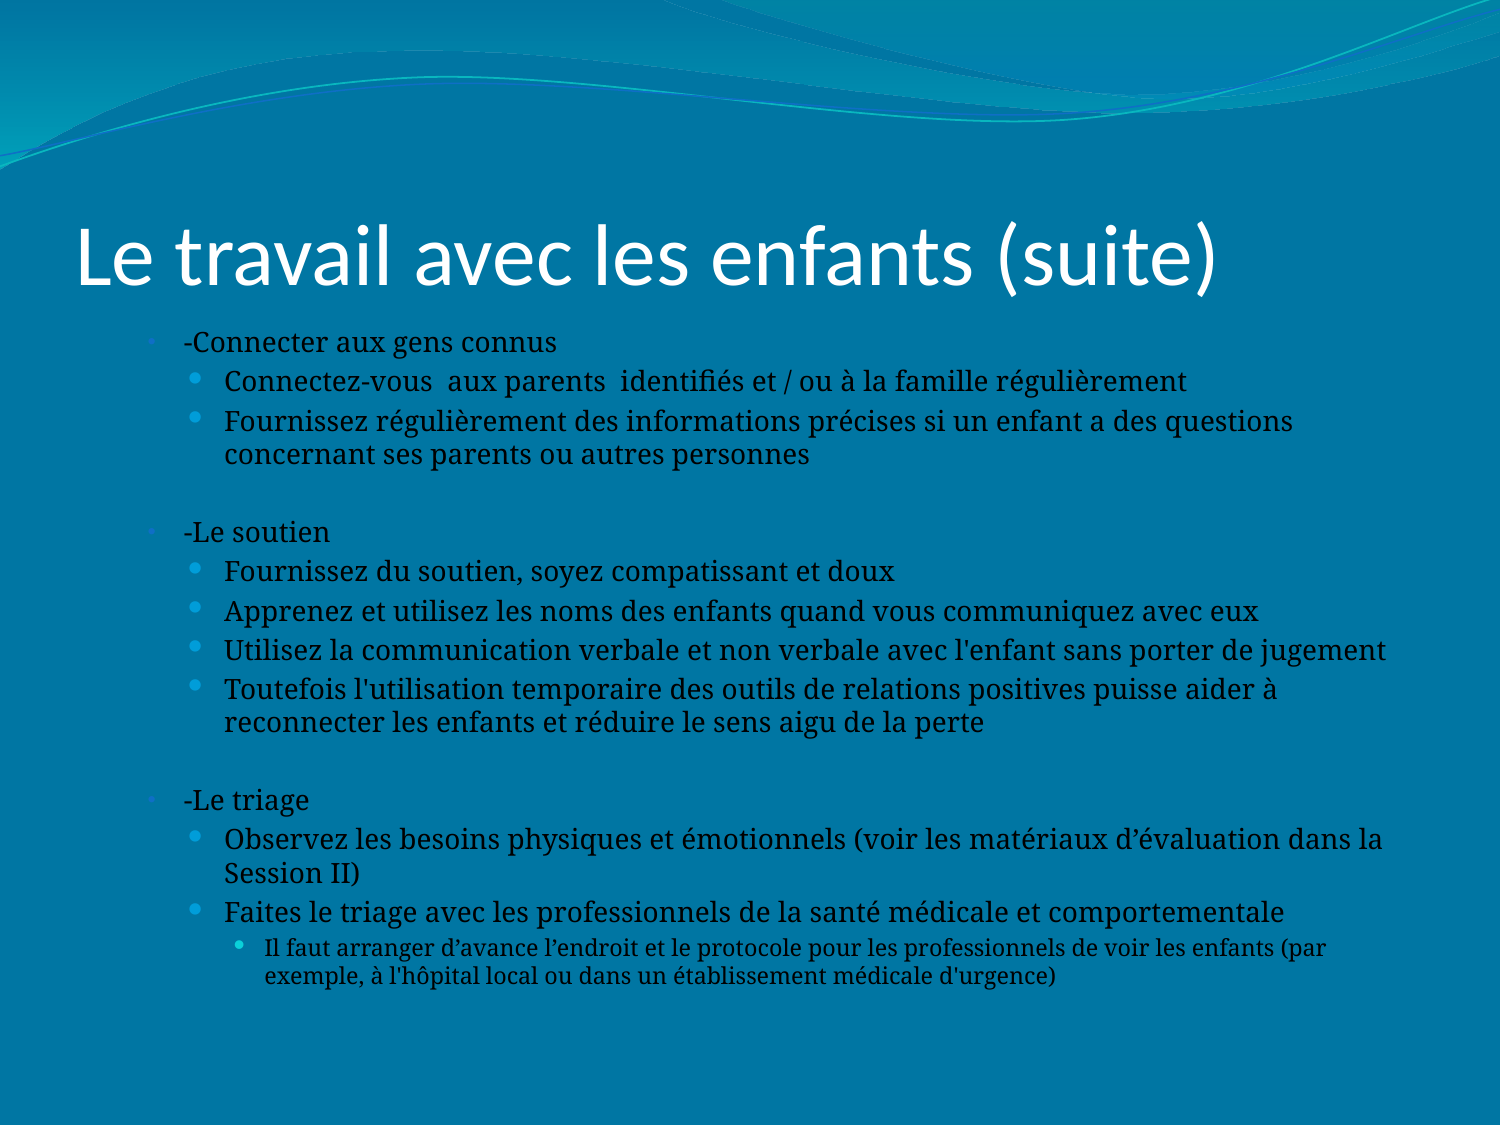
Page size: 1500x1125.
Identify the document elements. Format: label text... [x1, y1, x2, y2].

title Le travail avec les enfants (suite) [75, 115, 1425, 303]
list -Connecter aux gens connus Connectez-vous aux parents identifiés et / ou à la famille régulièrement Fournissez régulièrement des informations précises si un enfant a des questions concernant ses parents ou autres personnes -Le soutien Fournissez du soutien, soyez compatissant et doux Apprenez et utilisez les noms des enfants quand vous communiquez avec eux Utilisez la communication verbale et non verbale avec l'enfant sans porter de jugement Toutefois l'utilisation temporaire des outils de relations positives puisse aider à reconnecter les enfants et réduire le sens aigu de la perte -Le triage Observez les besoins physiques et émotionnels (voir les matériaux d’évaluation dans la Session II) Faites le triage avec les professionnels de la santé médicale et comportementale Il faut arranger d’avance l’endroit et le protocole pour les professionnels de voir les enfants (par exemple, à l'hôpital local ou dans un établissement médicale d'urgence) [75, 317, 1425, 1038]
